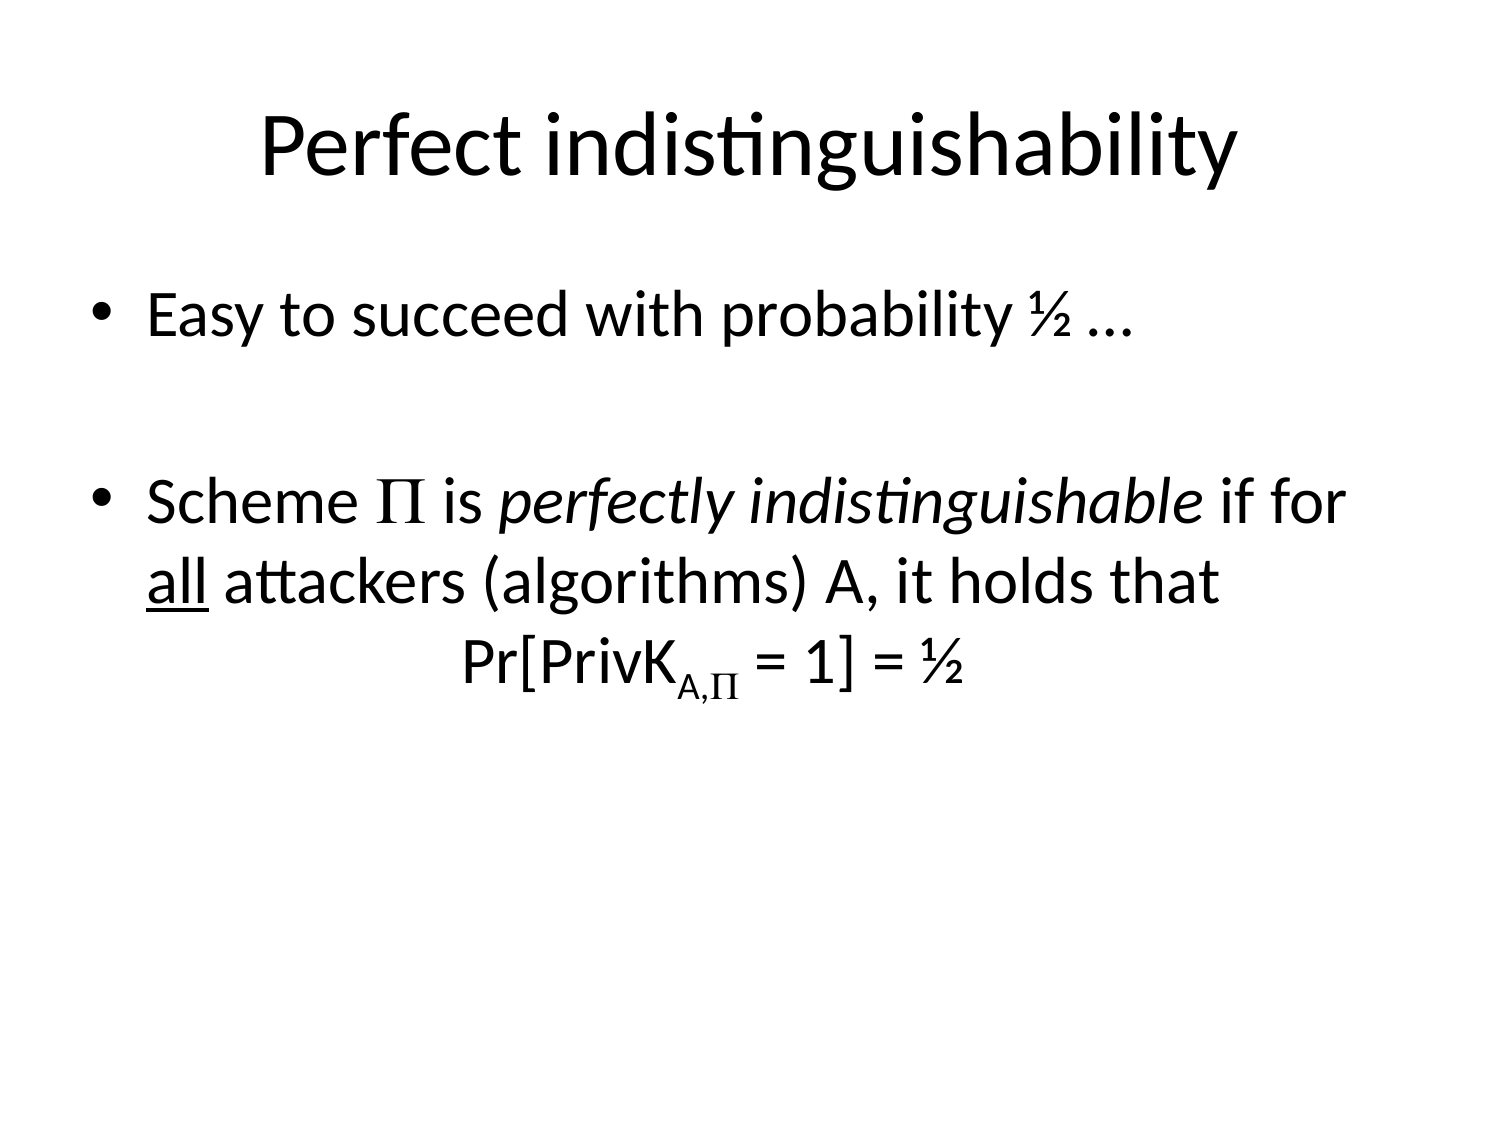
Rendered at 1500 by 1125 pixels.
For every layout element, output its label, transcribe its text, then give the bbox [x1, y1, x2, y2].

title Perfect indistinguishability [75, 45, 1425, 233]
list Easy to succeed with probability ½ … Scheme  is perfectly indistinguishable if for all attackers (algorithms) A, it holds that Pr[PrivKA, = 1] = ½ [75, 262, 1425, 1005]
